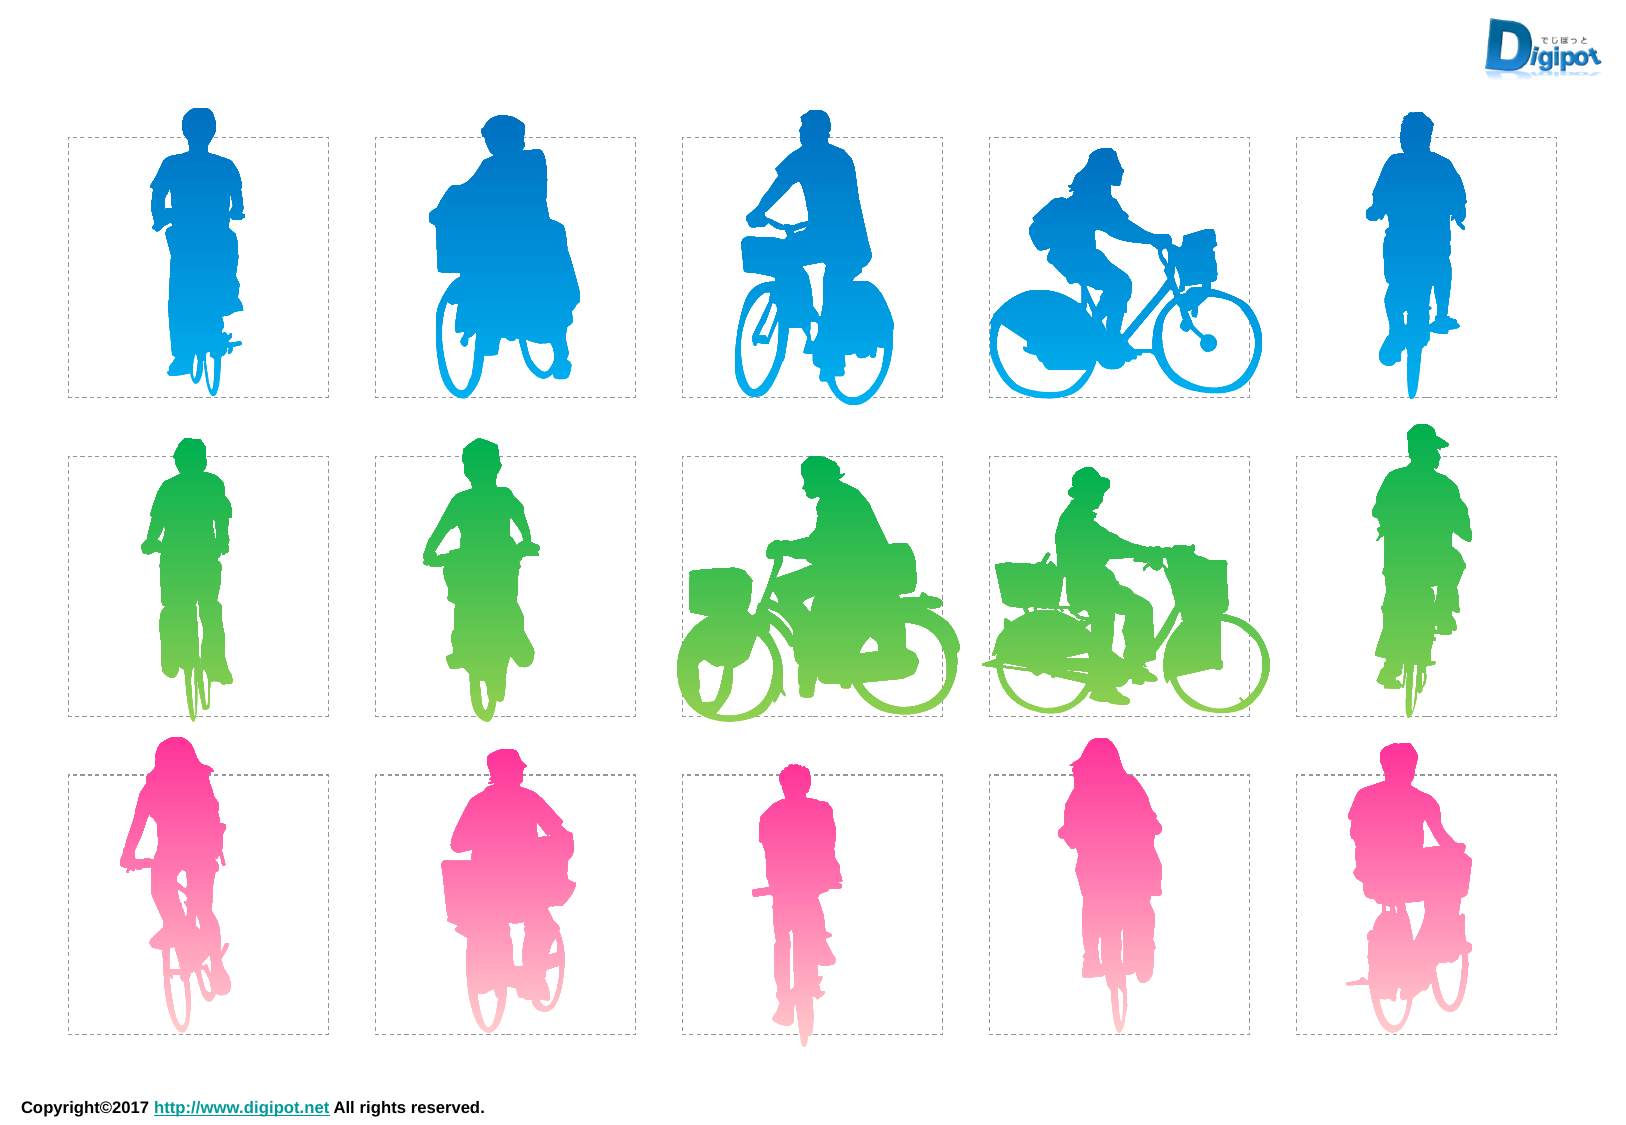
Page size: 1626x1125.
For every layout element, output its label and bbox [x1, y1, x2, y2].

text_box [1366, 112, 1467, 400]
text_box [440, 749, 577, 1033]
text_box [752, 763, 843, 1048]
text_box [150, 107, 246, 397]
text_box [1371, 424, 1473, 719]
text_box [141, 438, 234, 722]
text_box [982, 467, 1270, 714]
text_box [989, 147, 1263, 399]
text_box [677, 455, 960, 722]
text_box [428, 114, 581, 399]
picture [1485, 18, 1602, 82]
text_box [1057, 737, 1162, 1033]
text_box [423, 438, 540, 722]
text_box [735, 110, 894, 406]
text_box [120, 736, 232, 1033]
text_box [1345, 743, 1473, 1033]
